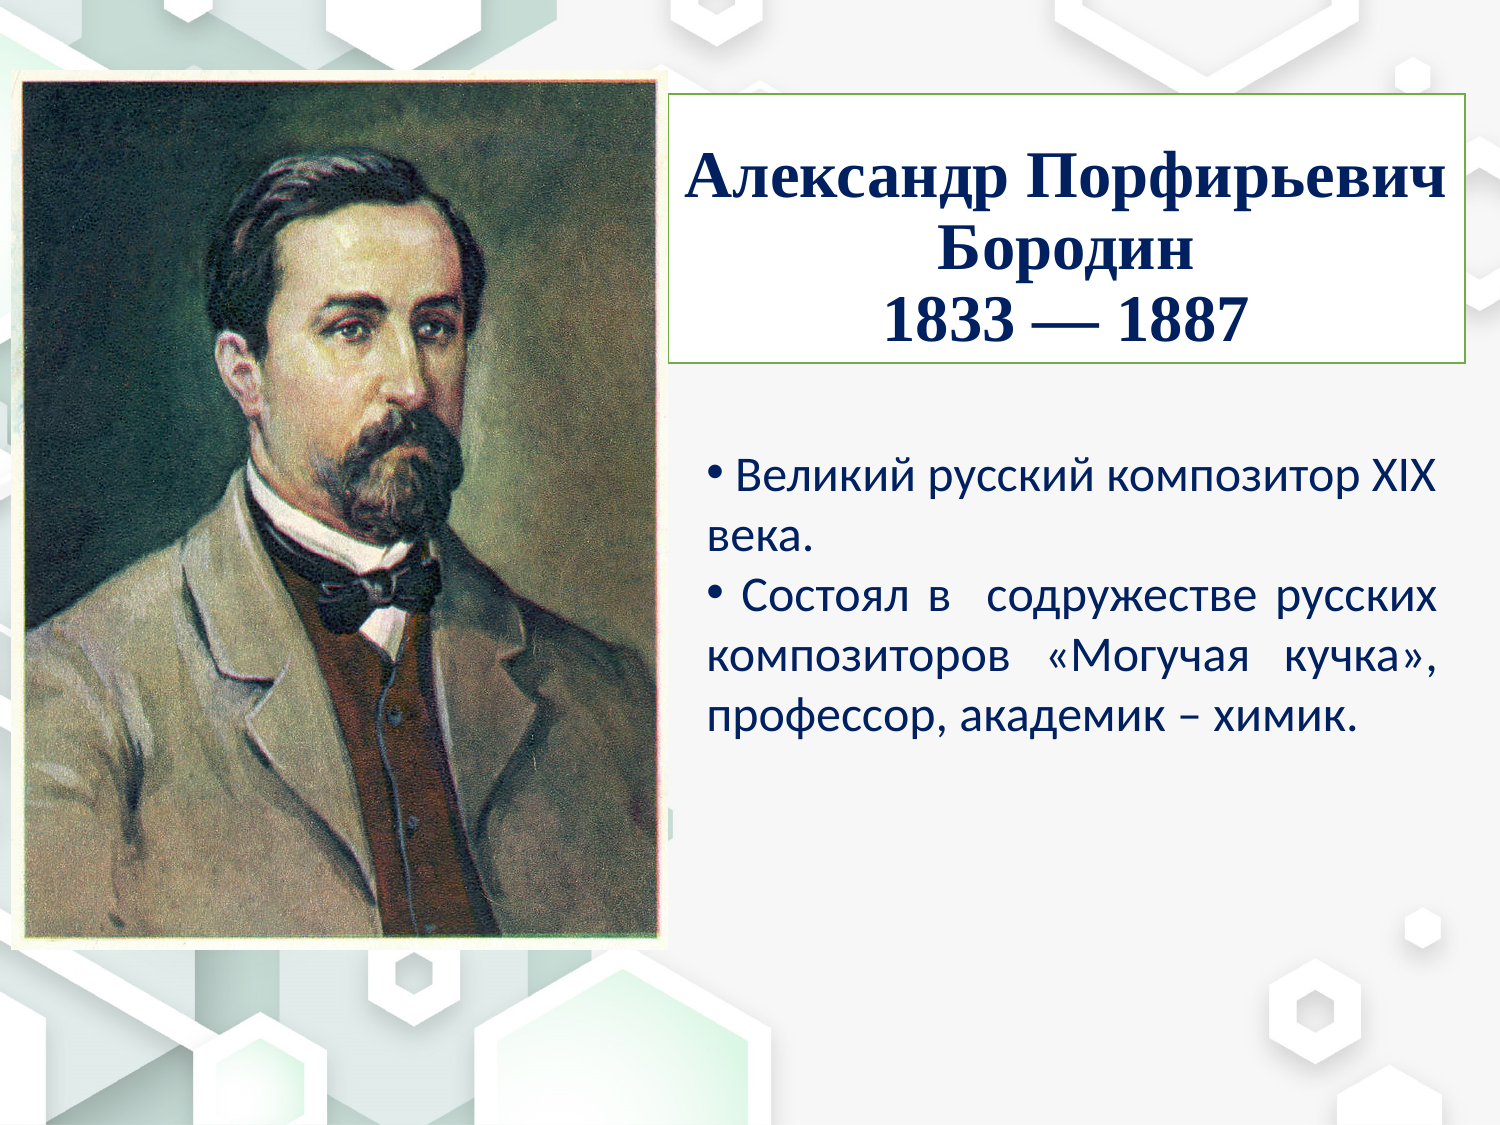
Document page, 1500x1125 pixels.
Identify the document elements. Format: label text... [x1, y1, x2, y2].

subtitle Великий русский композитор XIX века. Состоял в содружестве русских композиторов «Могучая кучка», профессор, академик – химик. [691, 433, 1454, 750]
picture [0, 0, 1500, 1125]
title Александр Порфирьевич Бородин 1833 — 1887 [668, 93, 1466, 364]
